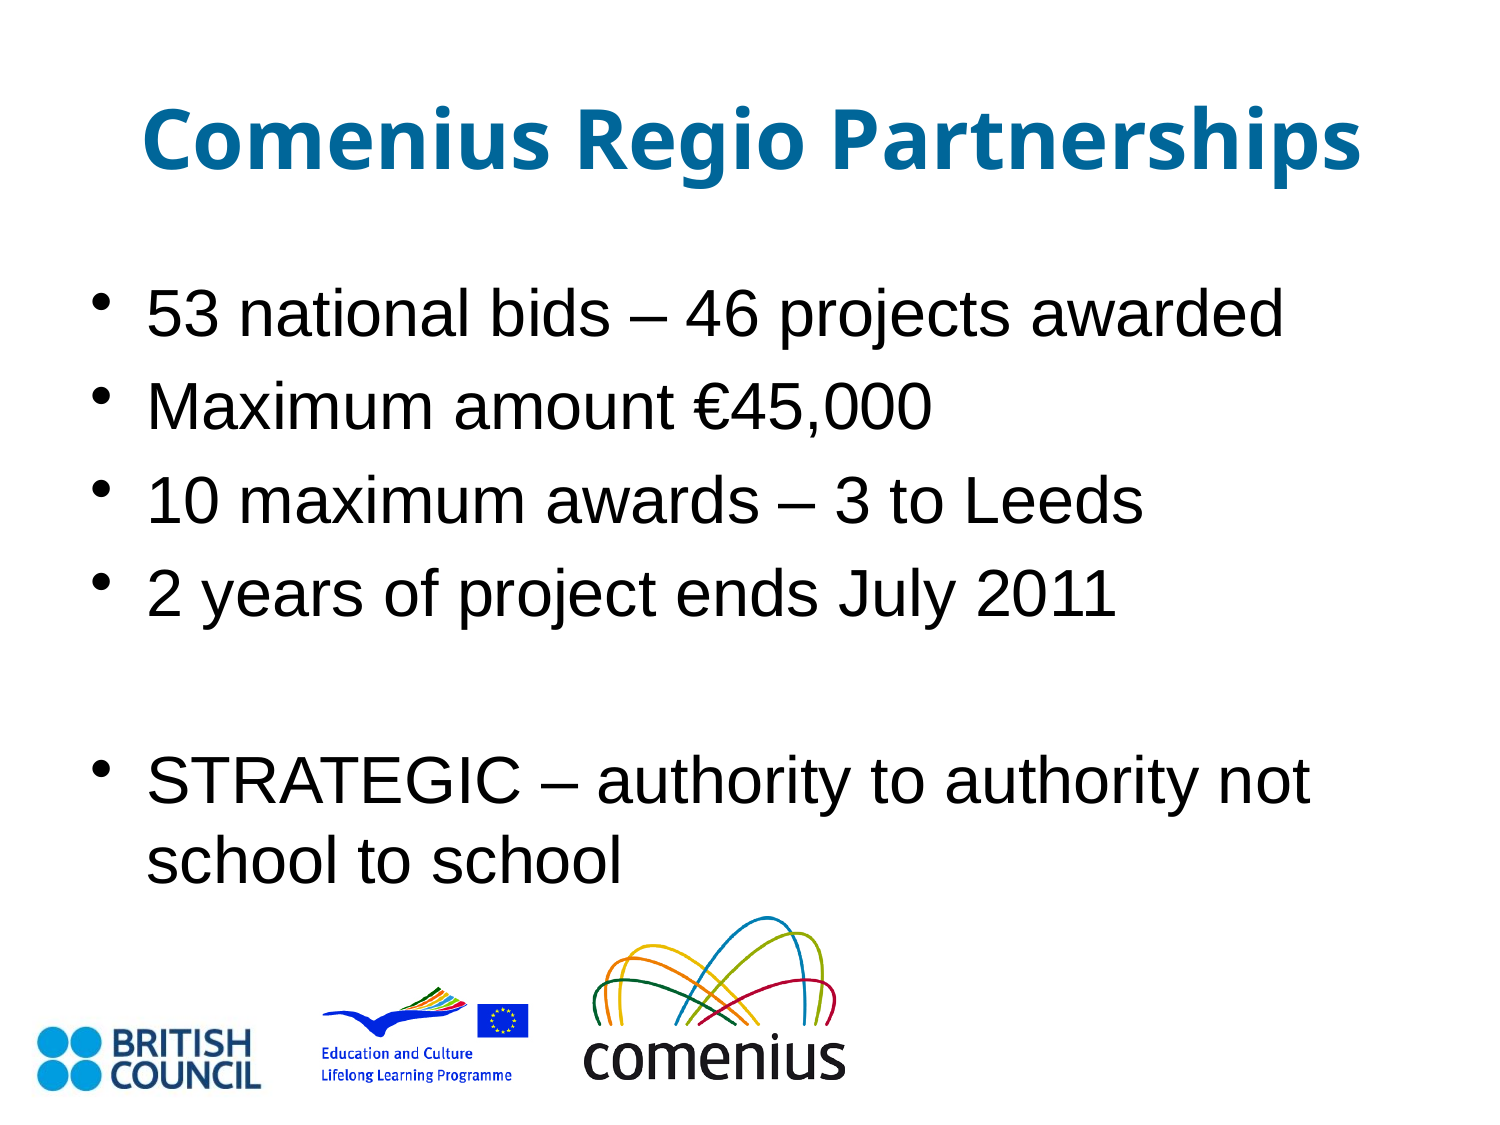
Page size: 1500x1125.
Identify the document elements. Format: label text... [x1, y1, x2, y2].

title Comenius Regio Partnerships [76, 42, 1428, 231]
list 53 national bids – 46 projects awarded Maximum amount €45,000 10 maximum awards – 3 to Leeds 2 years of project ends July 2011 STRATEGIC – authority to authority not school to school [74, 262, 1426, 1006]
picture [584, 1006, 845, 1080]
picture [0, 552, 538, 1125]
